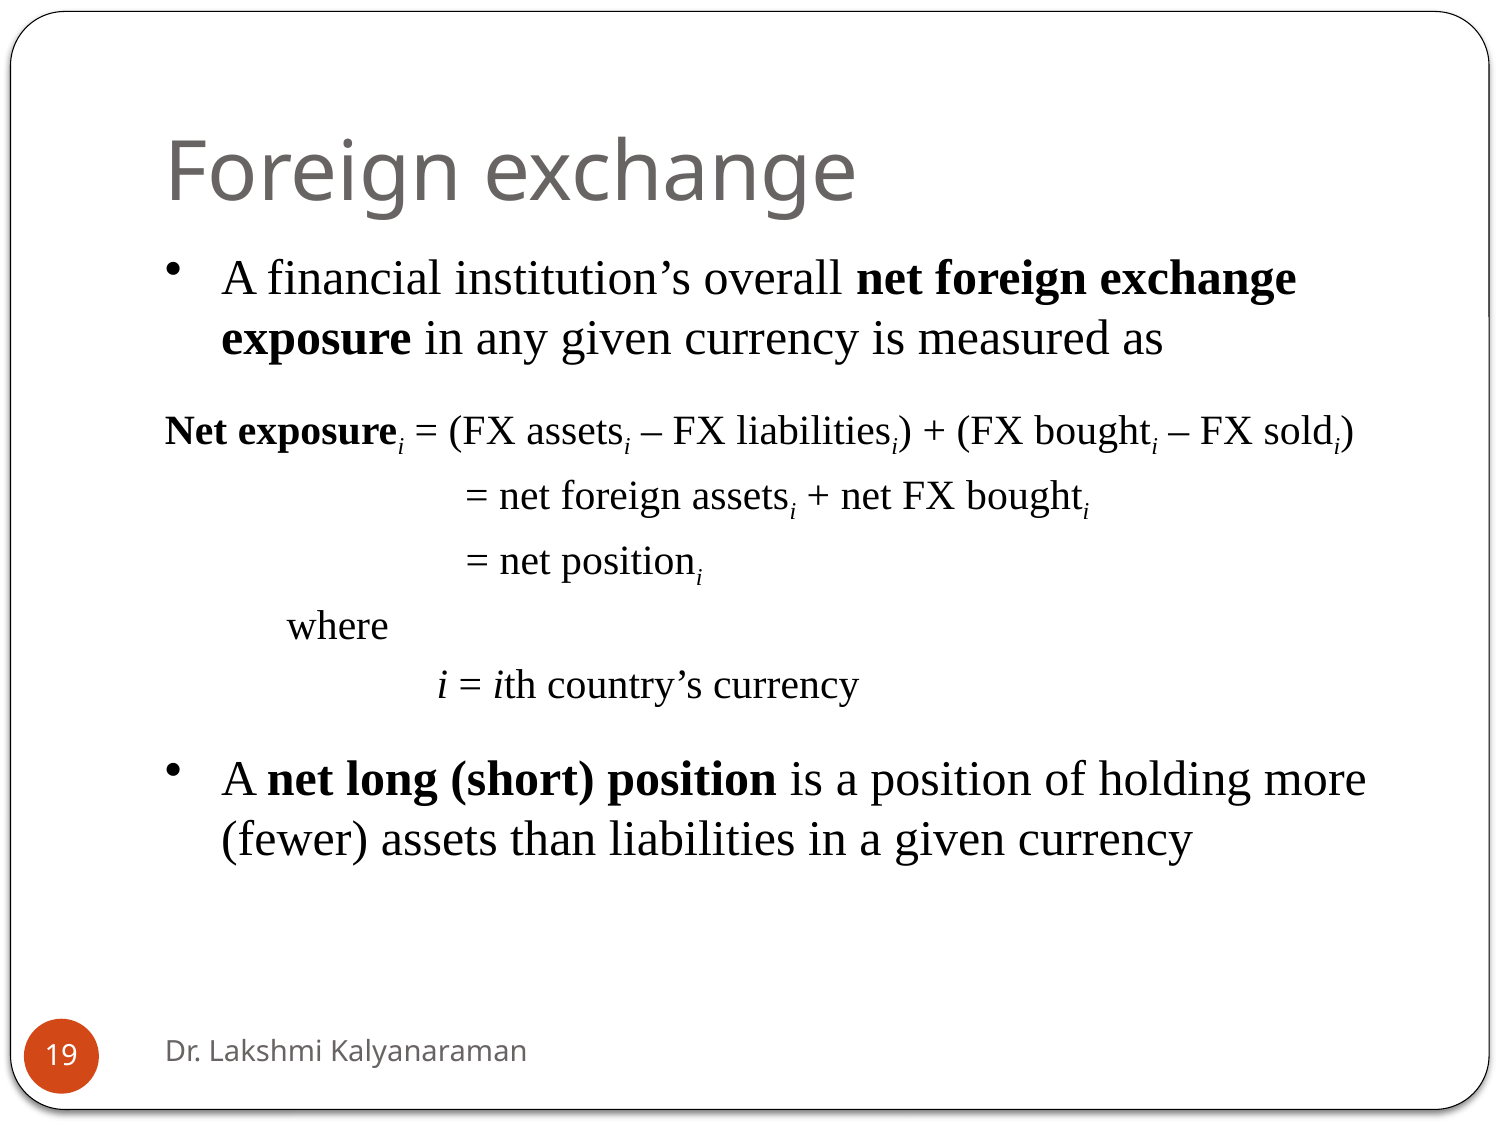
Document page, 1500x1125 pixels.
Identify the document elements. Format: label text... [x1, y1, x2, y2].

slide_number 19 [23, 1018, 99, 1094]
footer Dr. Lakshmi Kalyanaraman [150, 1012, 800, 1088]
title Foreign exchange [150, 45, 1425, 233]
list A financial institution’s overall net foreign exchange exposure in any given currency is measured as Net exposurei = (FX assetsi – FX liabilitiesi) + (FX boughti – FX soldi) = net foreign assetsi + net FX boughti = net positioni where i = ith country’s currency A net long (short) position is a position of holding more (fewer) assets than liabilities in a given currency [150, 237, 1425, 988]
